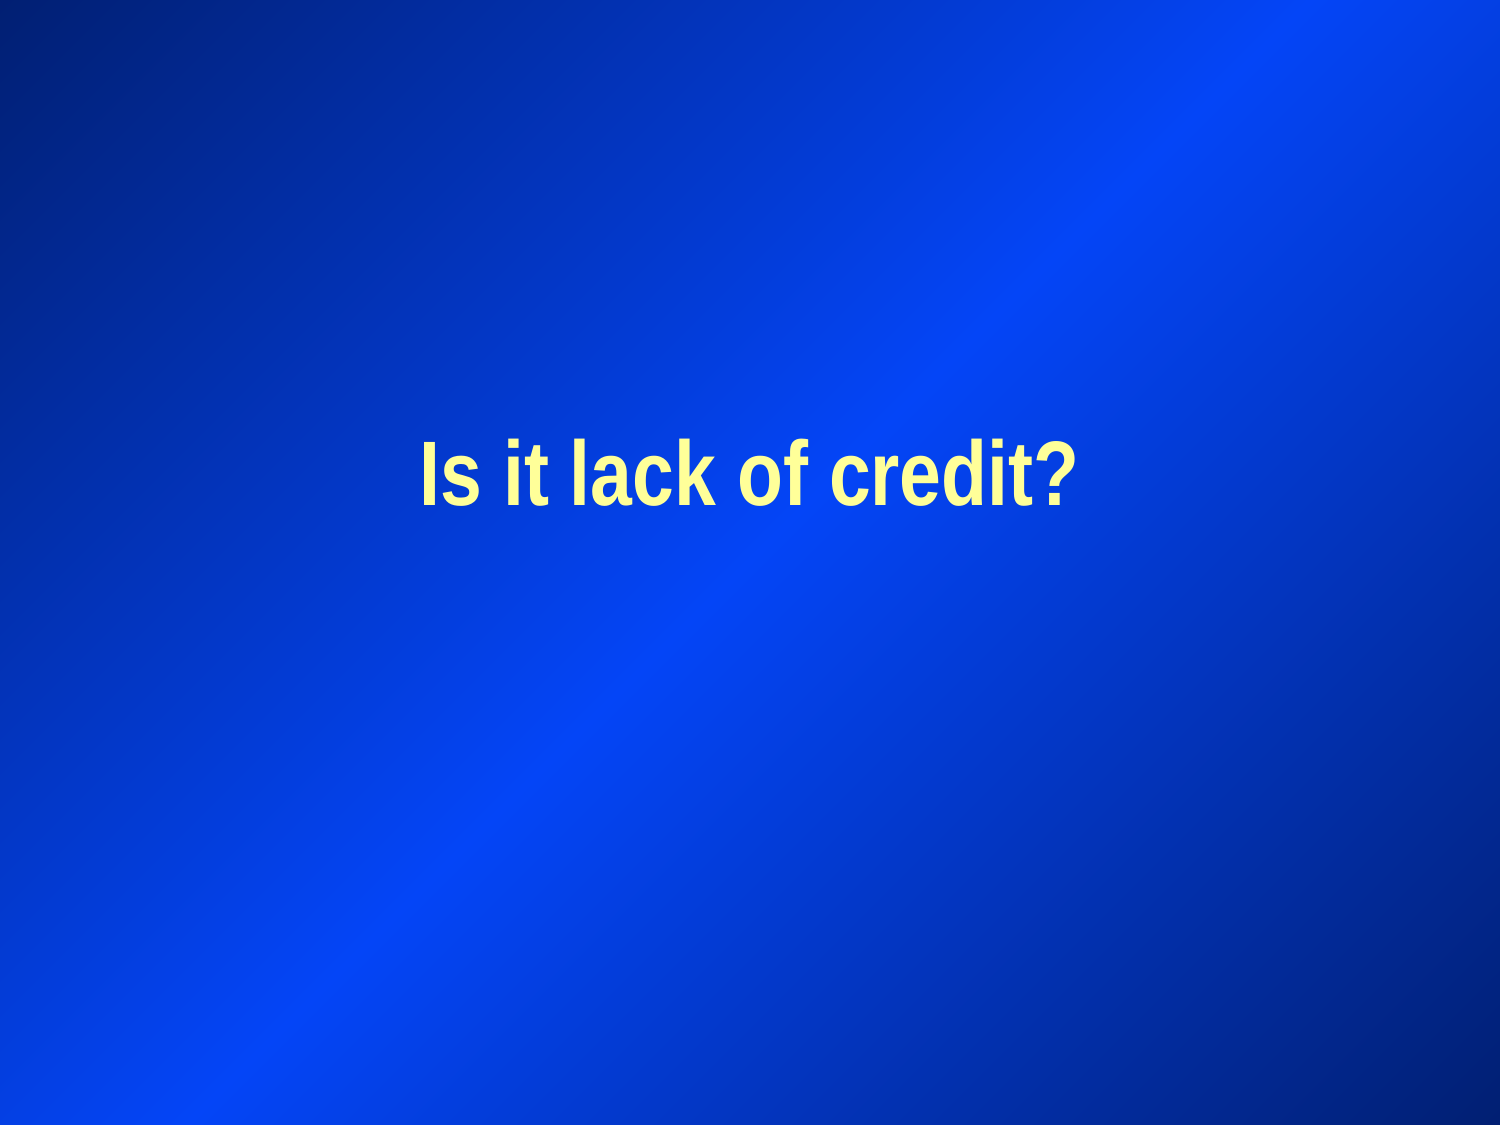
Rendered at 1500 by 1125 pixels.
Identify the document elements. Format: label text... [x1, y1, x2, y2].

title Is it lack of credit? [112, 374, 1388, 563]
